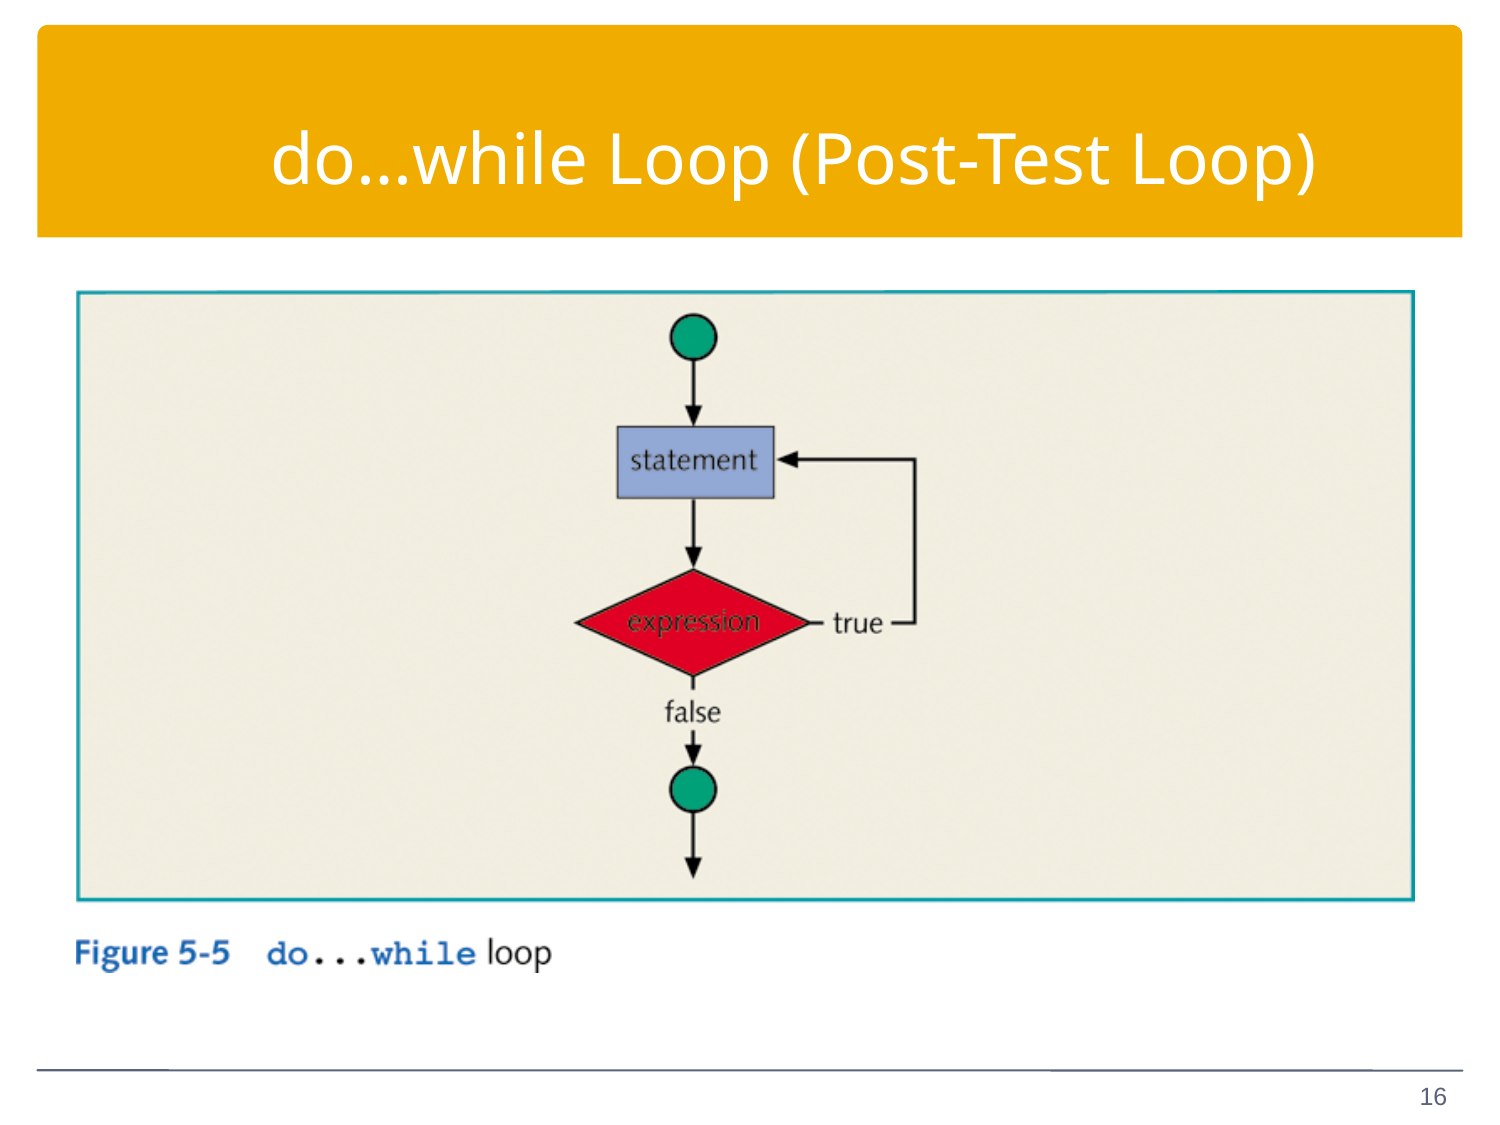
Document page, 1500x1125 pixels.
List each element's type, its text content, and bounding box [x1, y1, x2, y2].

slide_number 16 [1112, 1069, 1463, 1123]
title do…while Loop (Post-Test Loop) [137, 62, 1451, 251]
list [76, 290, 1415, 973]
